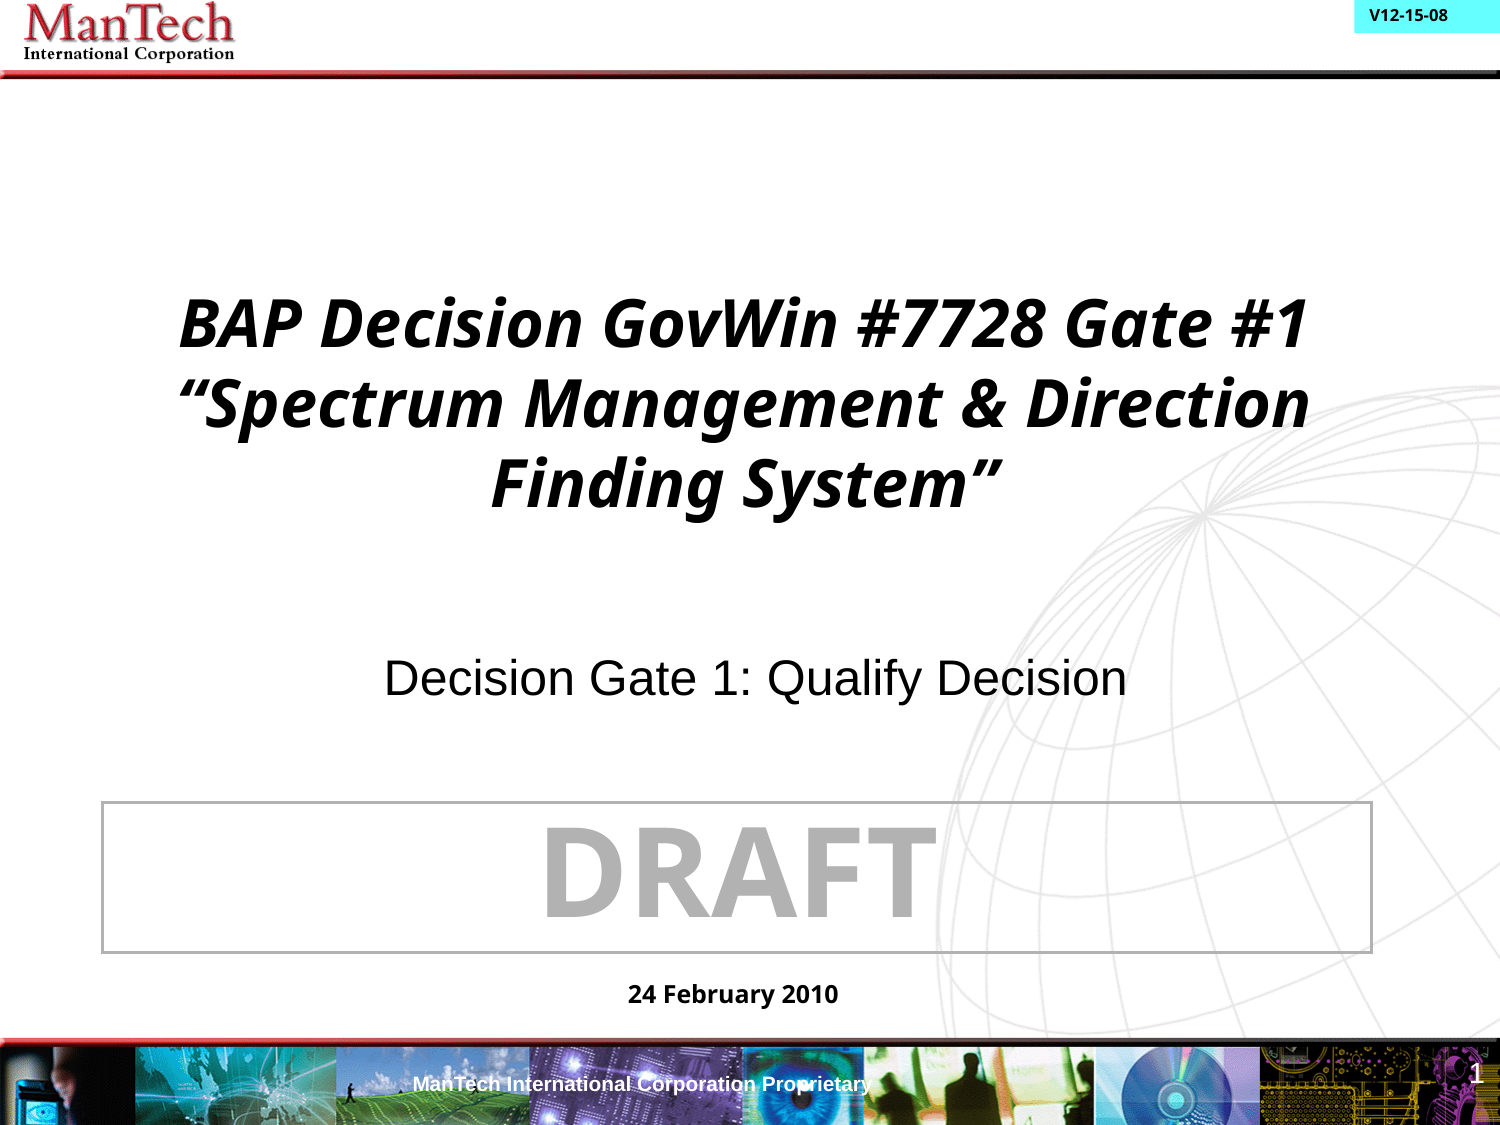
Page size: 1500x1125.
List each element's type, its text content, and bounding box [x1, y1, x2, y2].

text_box DRAFT [102, 802, 1372, 953]
text_box 24 February 2010 [541, 974, 925, 1017]
subtitle Decision Gate 1: Qualify Decision [326, 637, 1185, 726]
slide_number 1 [1149, 1046, 1500, 1125]
title BAP Decision GovWin #7728 Gate #1 “Spectrum Management & Direction Finding System” [56, 270, 1434, 529]
